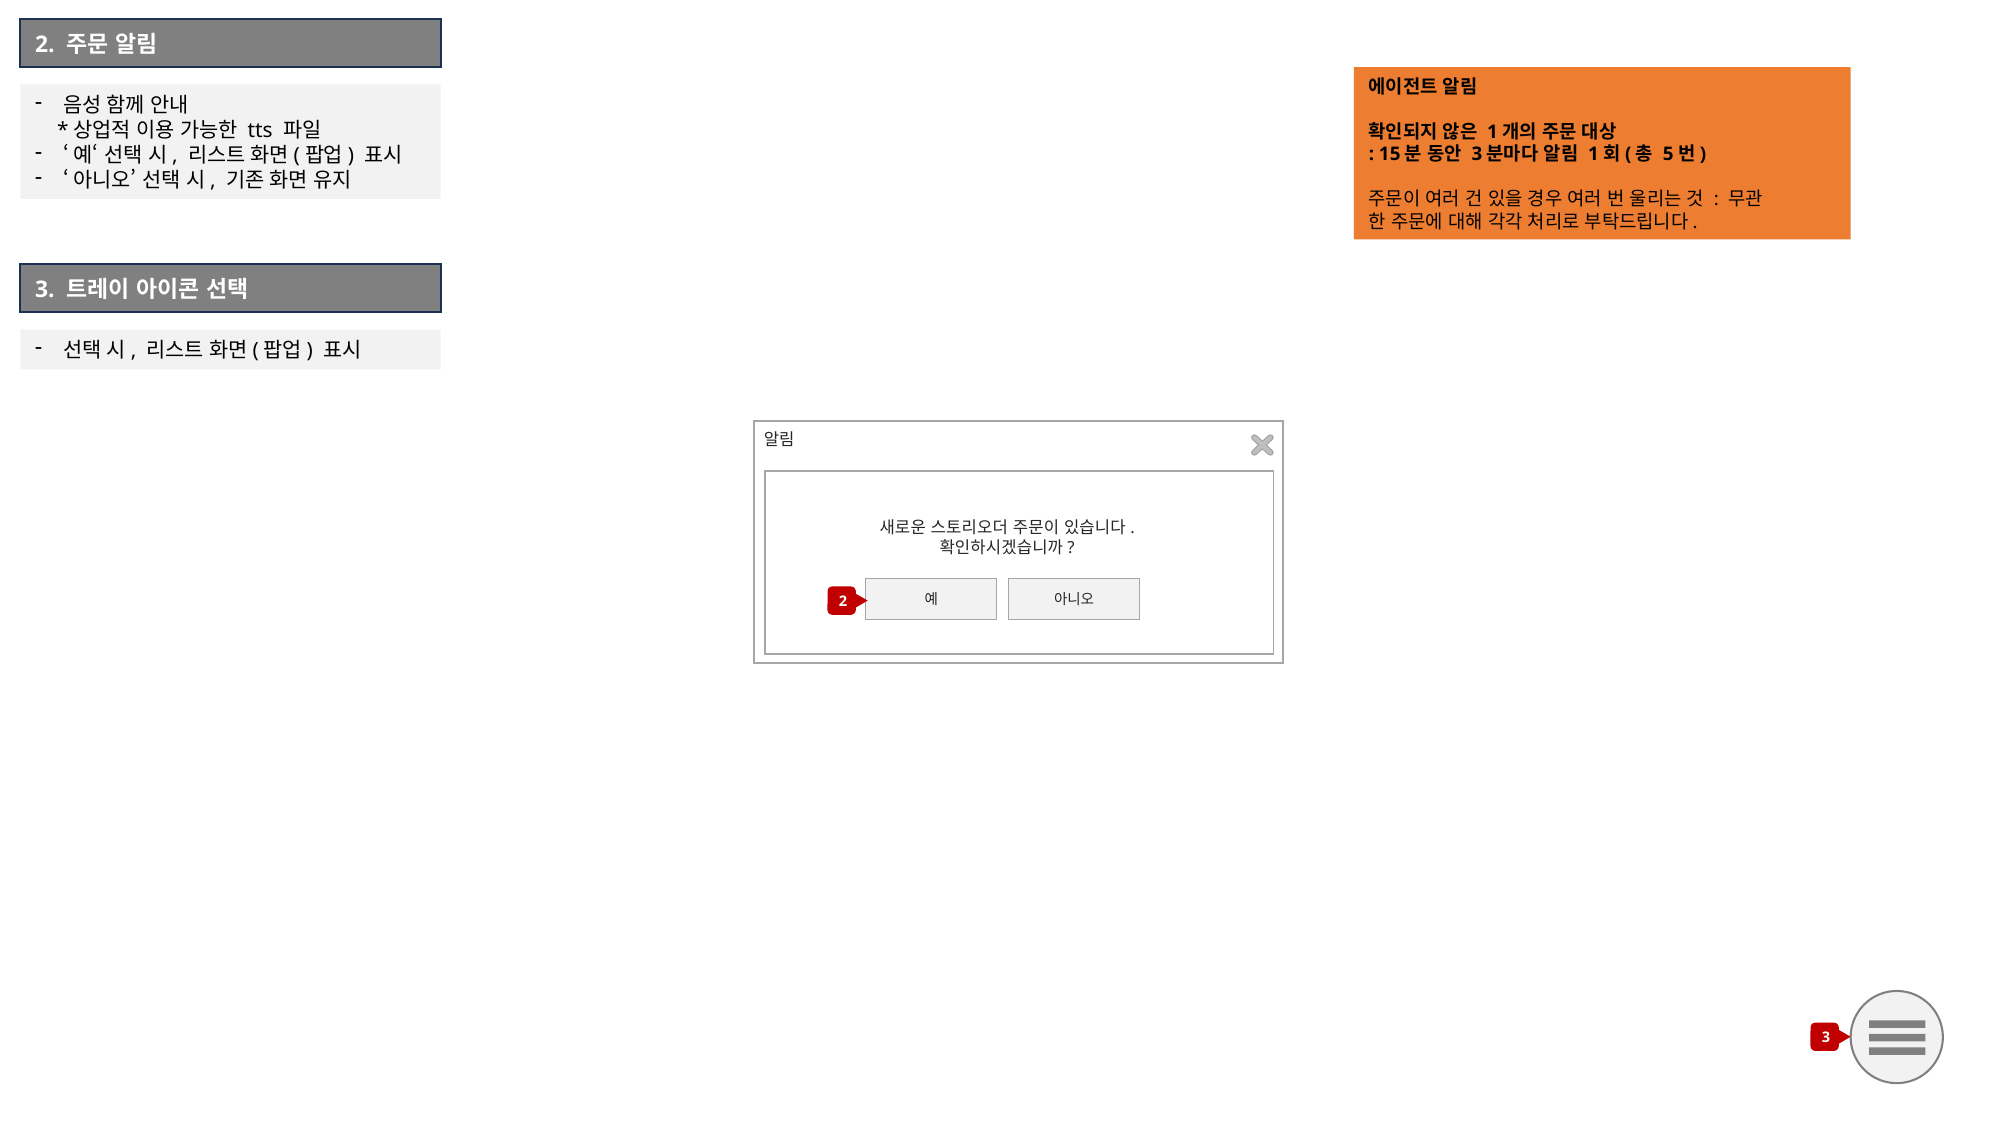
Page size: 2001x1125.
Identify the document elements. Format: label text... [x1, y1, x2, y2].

text_box 음성 함께 안내 *상업적 이용 가능한 tts 파일 ‘예‘ 선택 시, 리스트 화면(팝업) 표시 ‘아니오’ 선택 시, 기존 화면 유지 [20, 84, 441, 199]
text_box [822, 584, 868, 617]
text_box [1869, 1020, 1926, 1055]
text_box 에이전트 알림 확인되지 않은 1개의 주문 대상 : 15분 동안 3분마다 알림 1회(총 5번) 주문이 여러 건 있을 경우 여러 번 울리는 것 : 무관 한 주문에 대해 각각 처리로 부탁드립니다. [1353, 67, 1851, 240]
text_box 선택 시, 리스트 화면(팝업) 표시 [20, 329, 441, 370]
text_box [1805, 1020, 1851, 1054]
text_box [1251, 434, 1274, 456]
text_box 2. 주문 알림 [19, 18, 442, 68]
text_box 아니오 [1008, 579, 1140, 621]
text_box 3. 트레이 아이콘 선택 [19, 263, 442, 313]
text_box [1851, 989, 1944, 1085]
text_box [764, 470, 1274, 655]
text_box 알림 [753, 423, 825, 456]
text_box [753, 420, 1284, 664]
text_box 예 [865, 579, 997, 621]
text_box 새로운 스토리오더 주문이 있습니다. 확인하시겠습니까? [770, 494, 1245, 579]
